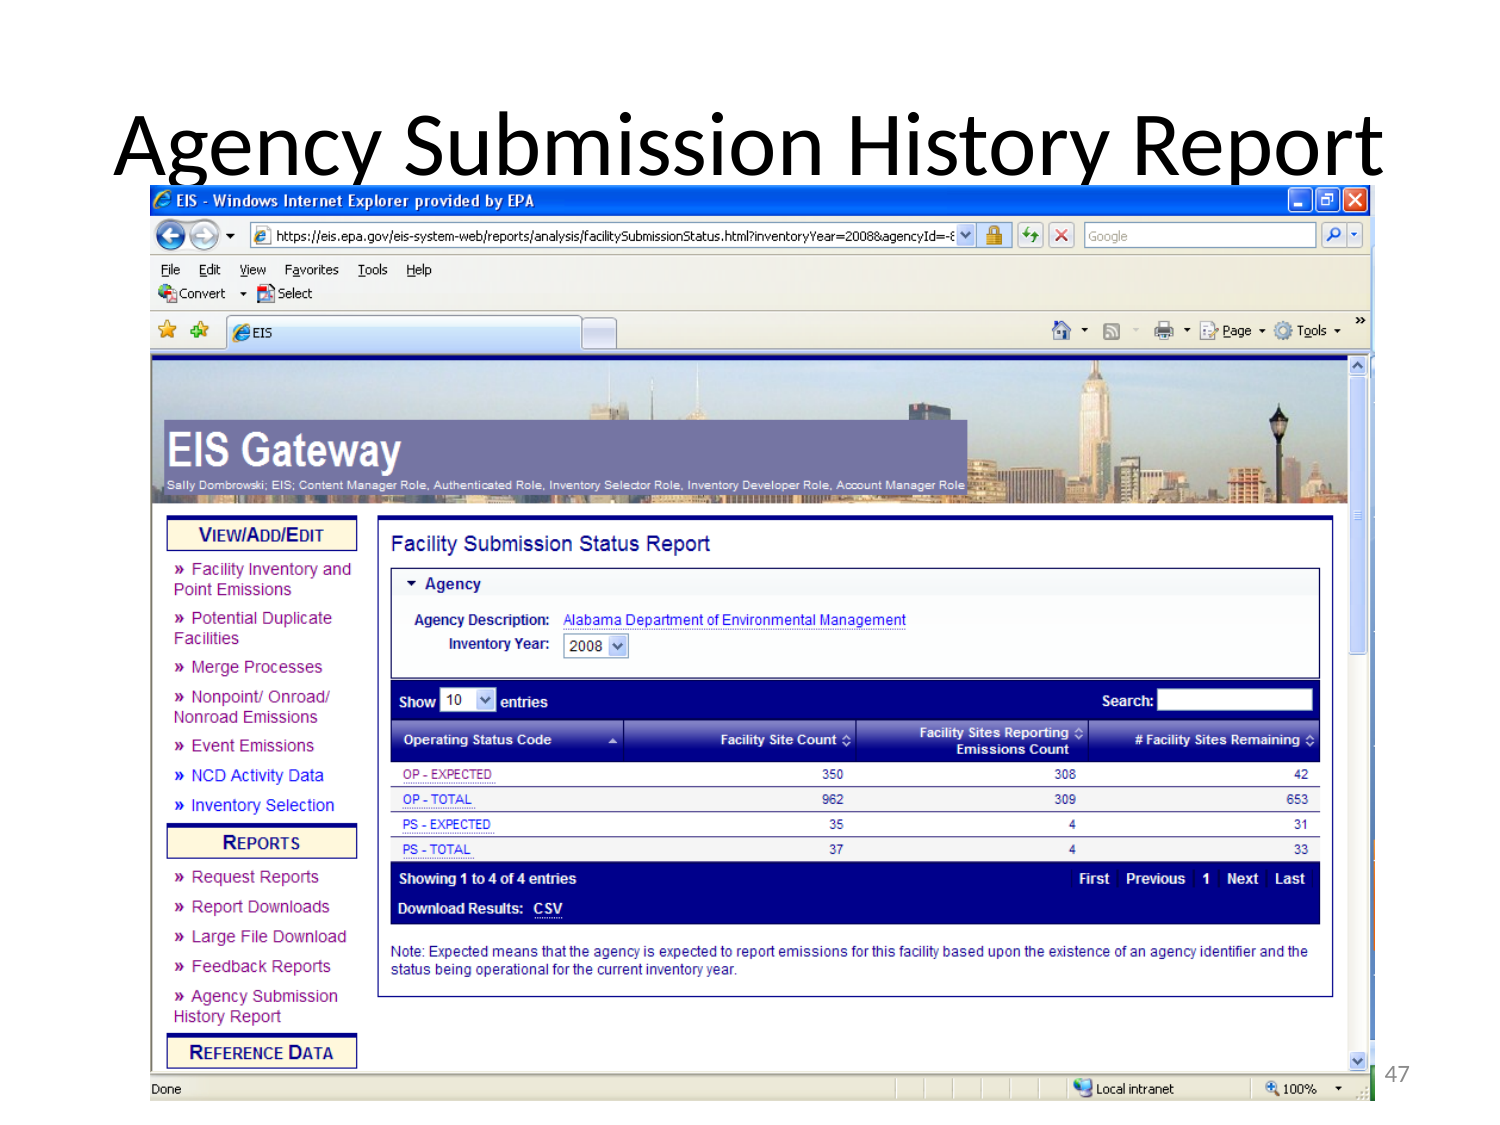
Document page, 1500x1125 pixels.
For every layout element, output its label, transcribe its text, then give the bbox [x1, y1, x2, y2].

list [149, 185, 1376, 1101]
slide_number 47 [1378, 1042, 1425, 1103]
title Agency Submission History Report [75, 45, 1425, 233]
